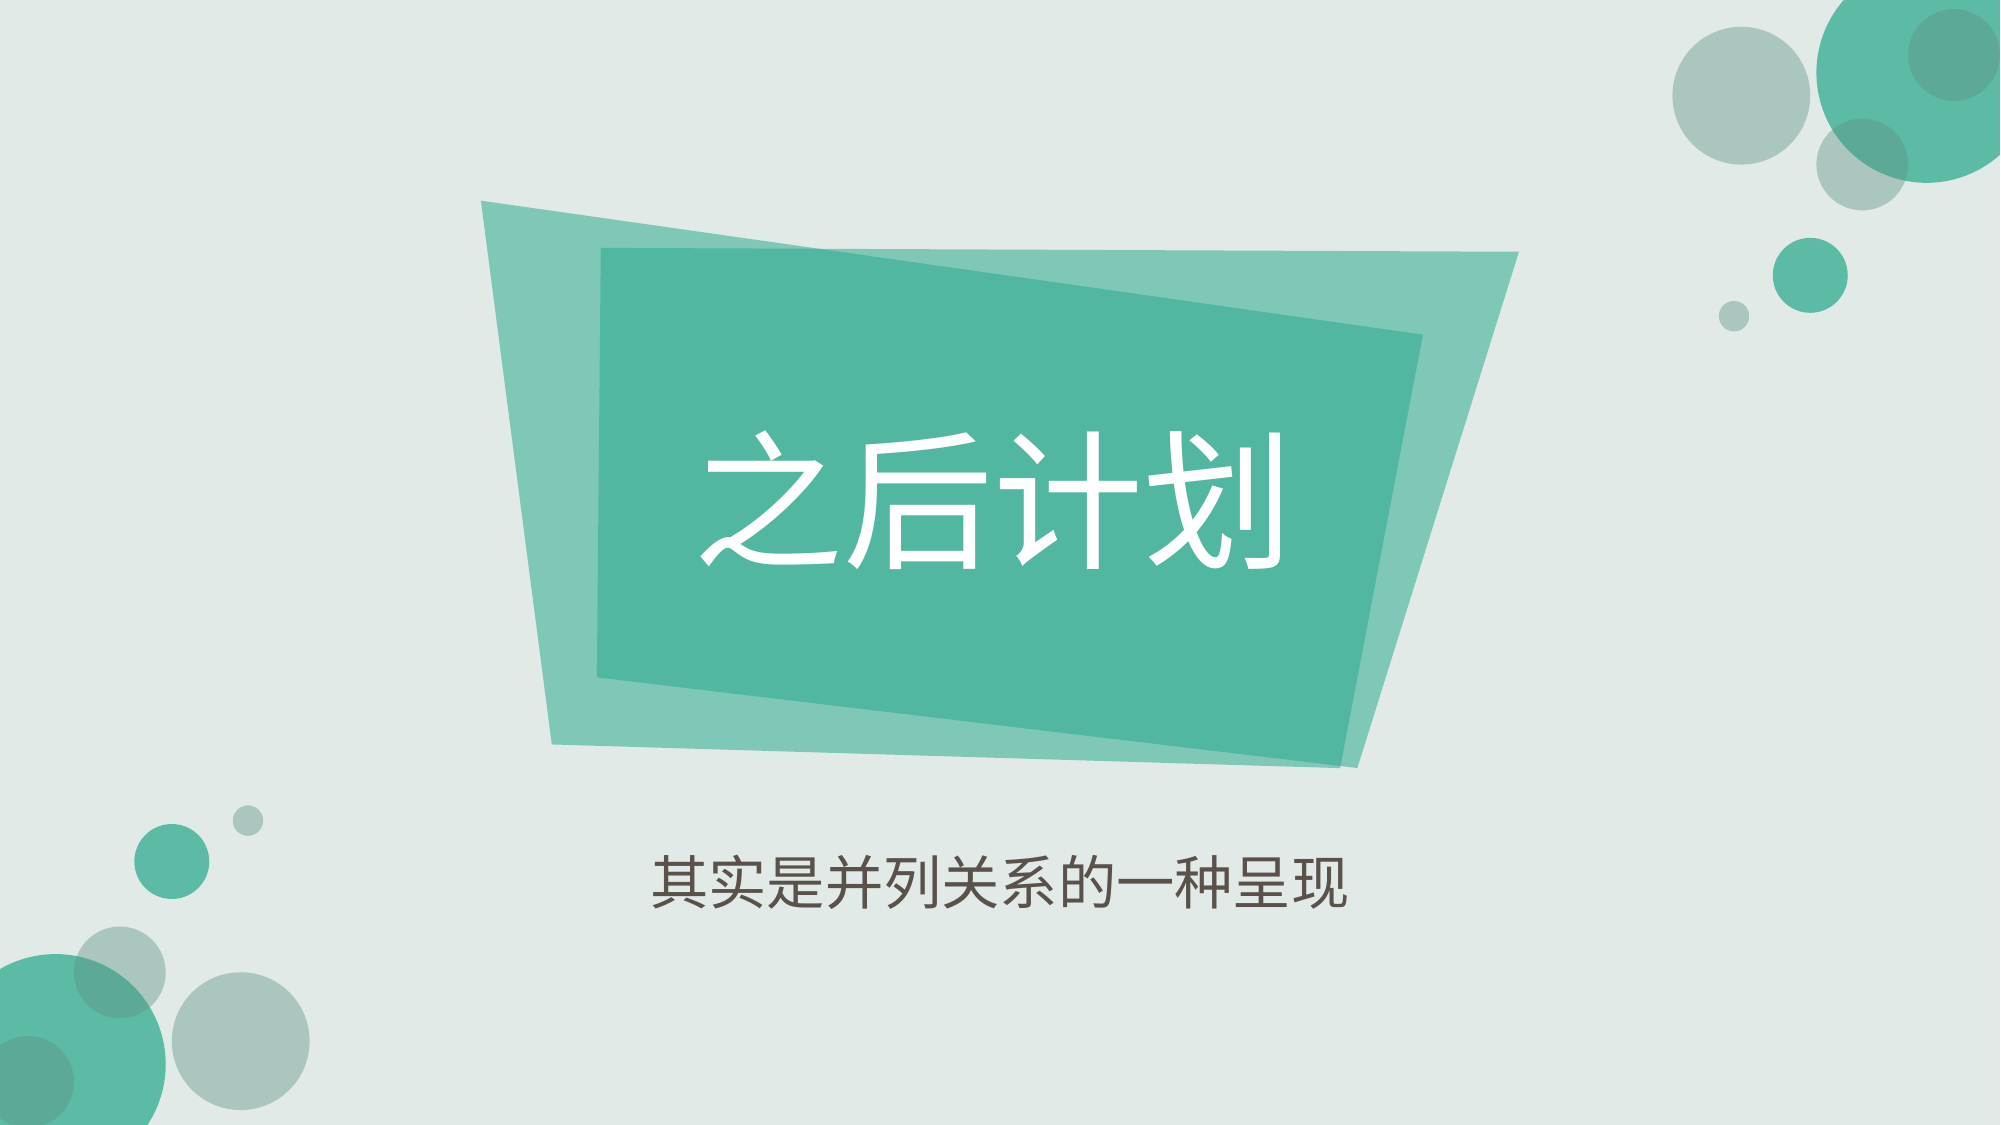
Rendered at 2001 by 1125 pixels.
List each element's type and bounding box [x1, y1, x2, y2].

text_box [0, 805, 310, 1125]
text_box [480, 200, 1519, 925]
text_box [1672, 0, 2000, 332]
